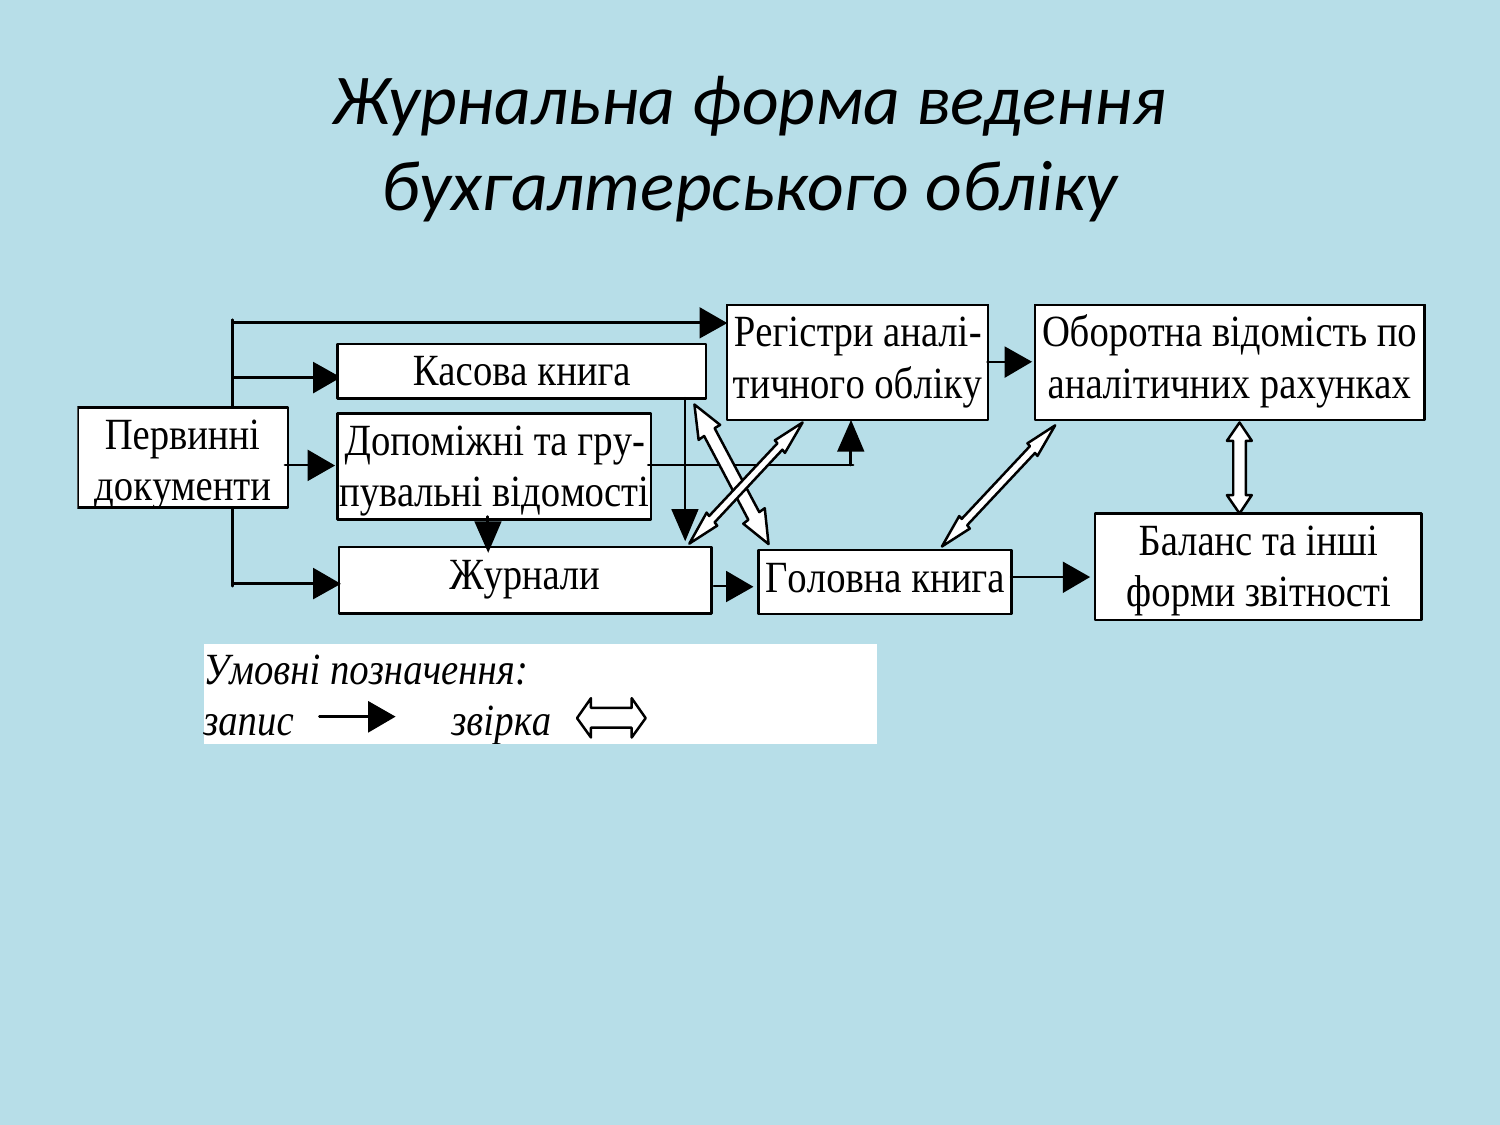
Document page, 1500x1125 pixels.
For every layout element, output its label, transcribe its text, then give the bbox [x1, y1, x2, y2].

title Журнальна форма ведення бухгалтерського обліку [75, 45, 1425, 233]
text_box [77, 304, 1428, 751]
